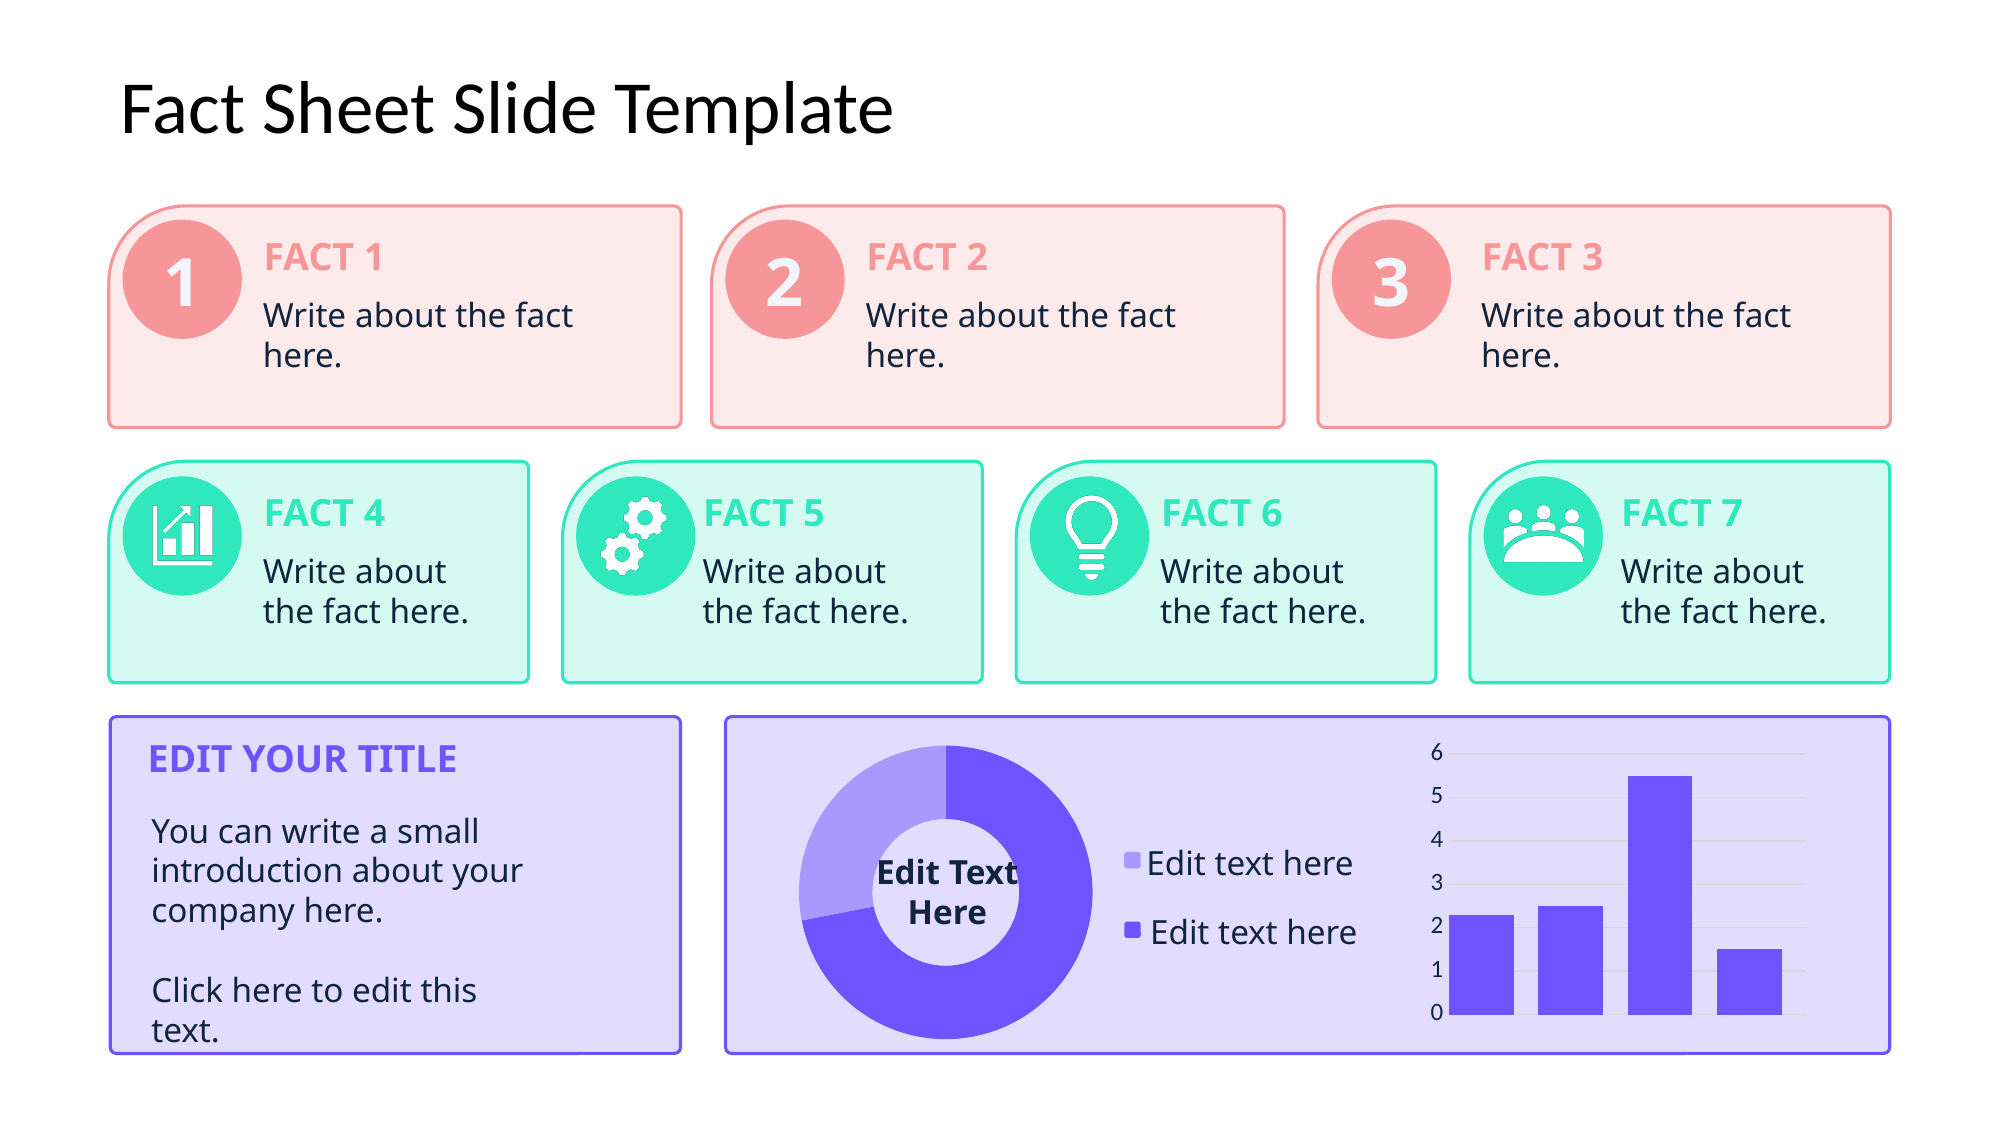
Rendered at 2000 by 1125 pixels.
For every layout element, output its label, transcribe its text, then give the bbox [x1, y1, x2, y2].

text_box You can write a small introduction about your company here. Click here to edit this text. [149, 808, 535, 1030]
text_box [108, 205, 682, 428]
text_box [1483, 509, 1490, 563]
title Fact Sheet Slide Template [99, 45, 1900, 162]
text_box [1514, 476, 1573, 484]
text_box [1469, 461, 1890, 683]
text_box FACT 7 [1619, 481, 1789, 541]
text_box Write about the fact here. [1479, 292, 1816, 396]
text_box [1055, 476, 1124, 487]
text_box FACT 2 [864, 225, 1034, 285]
text_box 1 [158, 240, 206, 319]
text_box [1016, 461, 1437, 683]
text_box [725, 219, 845, 339]
text_box [723, 714, 1892, 1056]
picture [140, 493, 224, 577]
text_box [603, 476, 669, 486]
picture [585, 487, 682, 585]
picture [1043, 489, 1140, 586]
text_box Write about the fact here. [863, 292, 1200, 396]
text_box [108, 461, 529, 683]
text_box [108, 714, 683, 1056]
text_box FACT 3 [1480, 225, 1649, 285]
text_box FACT 1 [261, 225, 431, 285]
text_box 2 [761, 240, 809, 319]
text_box Write about the fact here. [1618, 548, 1858, 652]
text_box [122, 219, 242, 339]
text_box [576, 515, 580, 557]
text_box [148, 585, 216, 596]
text_box [122, 499, 135, 573]
picture [1495, 485, 1592, 582]
text_box Write about the fact here. [700, 548, 940, 652]
text_box [711, 205, 1285, 428]
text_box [754, 739, 1368, 1046]
text_box FACT 6 [1159, 481, 1328, 541]
text_box FACT 5 [701, 481, 871, 541]
text_box [686, 504, 696, 568]
text_box EDIT YOUR TITLE [147, 735, 458, 781]
text_box Write about the fact here. [261, 292, 637, 396]
text_box Write about the fact here. [1158, 548, 1398, 652]
text_box [140, 476, 242, 576]
text_box Write about the fact here. [261, 548, 501, 652]
text_box 3 [1368, 240, 1415, 319]
text_box [615, 592, 656, 596]
text_box [1520, 591, 1567, 596]
text_box [1029, 506, 1038, 566]
text_box [1596, 508, 1603, 564]
text_box [562, 461, 983, 683]
text_box [1331, 219, 1451, 339]
chart [1422, 735, 1815, 1034]
text_box [1318, 205, 1891, 428]
text_box [1144, 511, 1150, 561]
text_box FACT 4 [261, 481, 431, 541]
